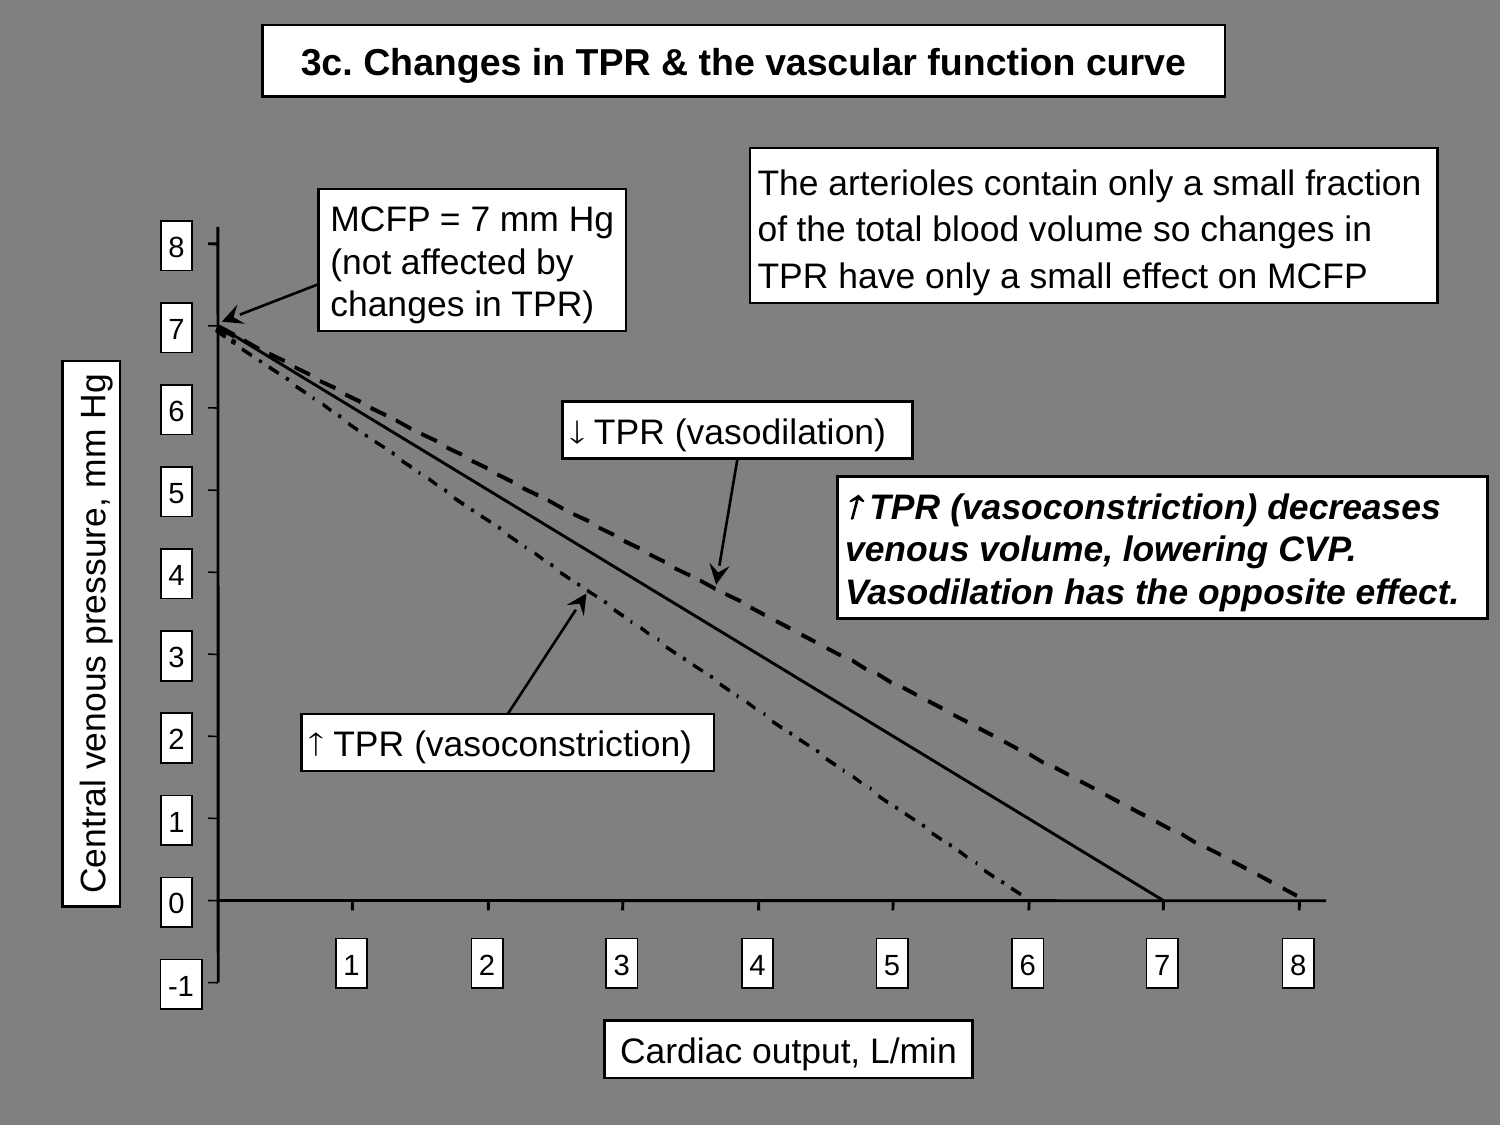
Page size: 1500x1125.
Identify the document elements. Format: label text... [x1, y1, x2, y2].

text_box The arterioles contain only a small fraction of the total blood volume so changes in TPR have only a small effect on MCFP [749, 148, 1438, 185]
title 3c. Changes in TPR & the vascular function curve [261, 24, 1226, 98]
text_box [62, 187, 1488, 1082]
